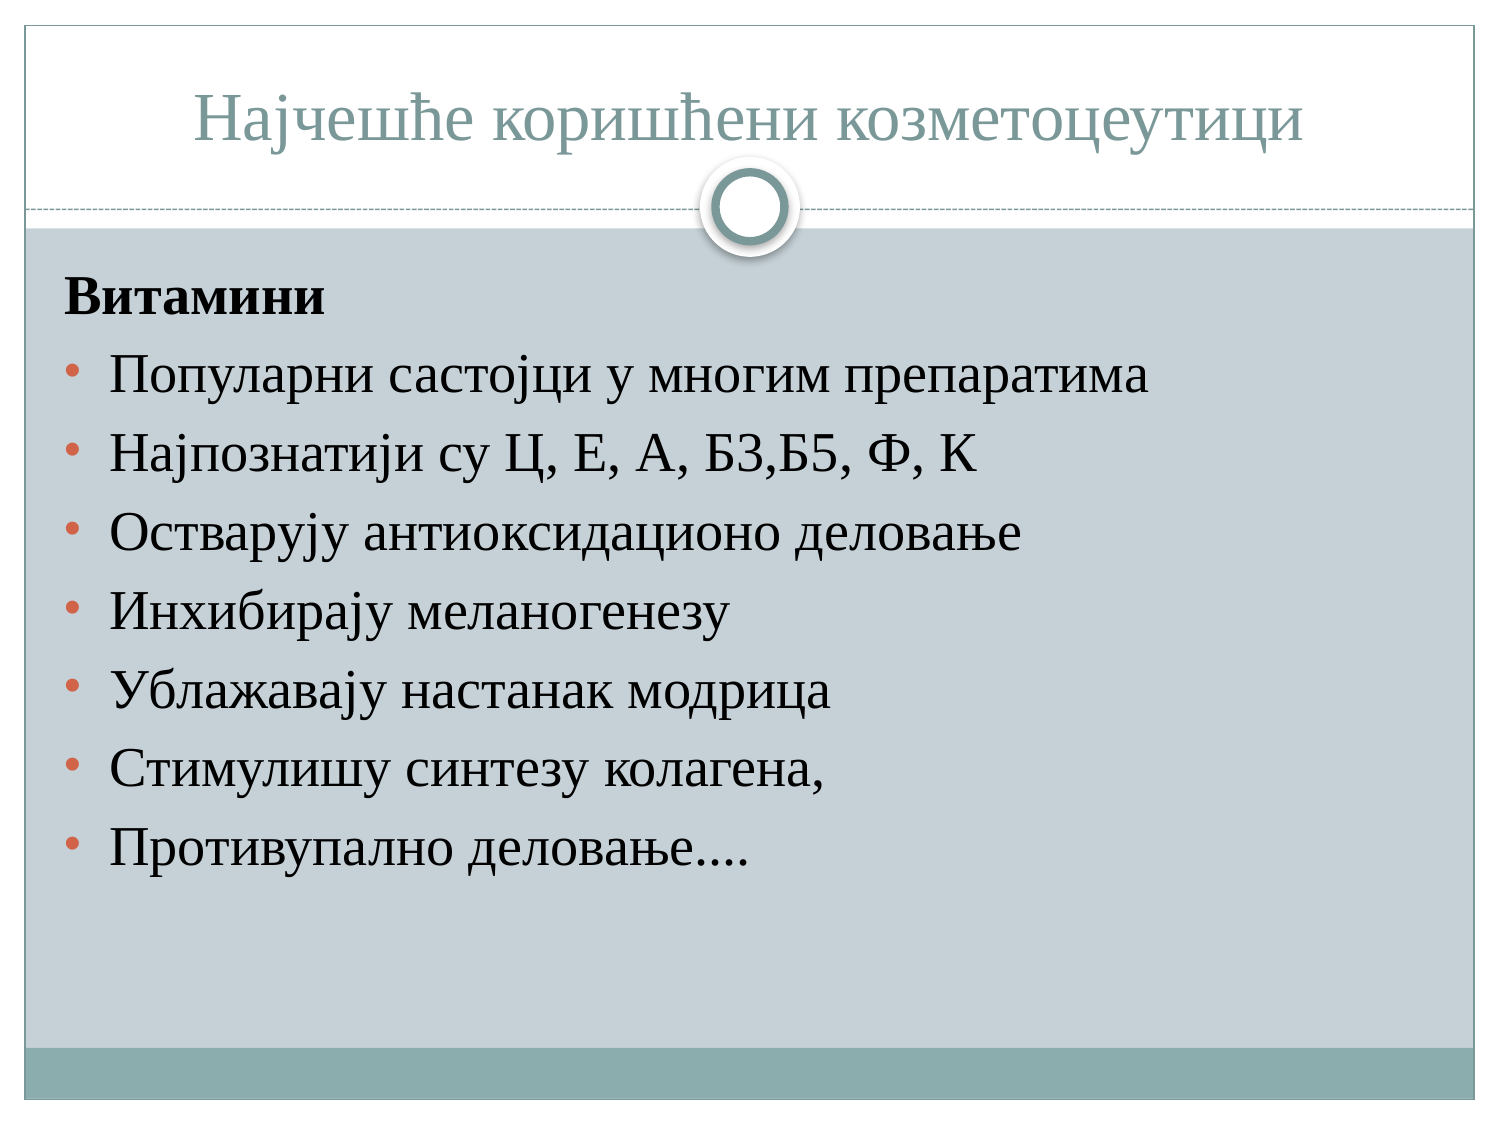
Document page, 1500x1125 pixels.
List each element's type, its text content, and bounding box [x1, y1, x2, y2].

title Најчешће коришћени козметоцеутици [49, 37, 1450, 162]
list Витамини Популарни састојци у многим препаратима Најпознатији су Ц, Е, А, Б3,Б5, Ф, К Остварују антиоксидационо деловање Инхибирају меланогенезу Ублажавају настанак модрица Стимулишу синтезу колагена, Противупално деловање.... [49, 250, 1445, 1001]
